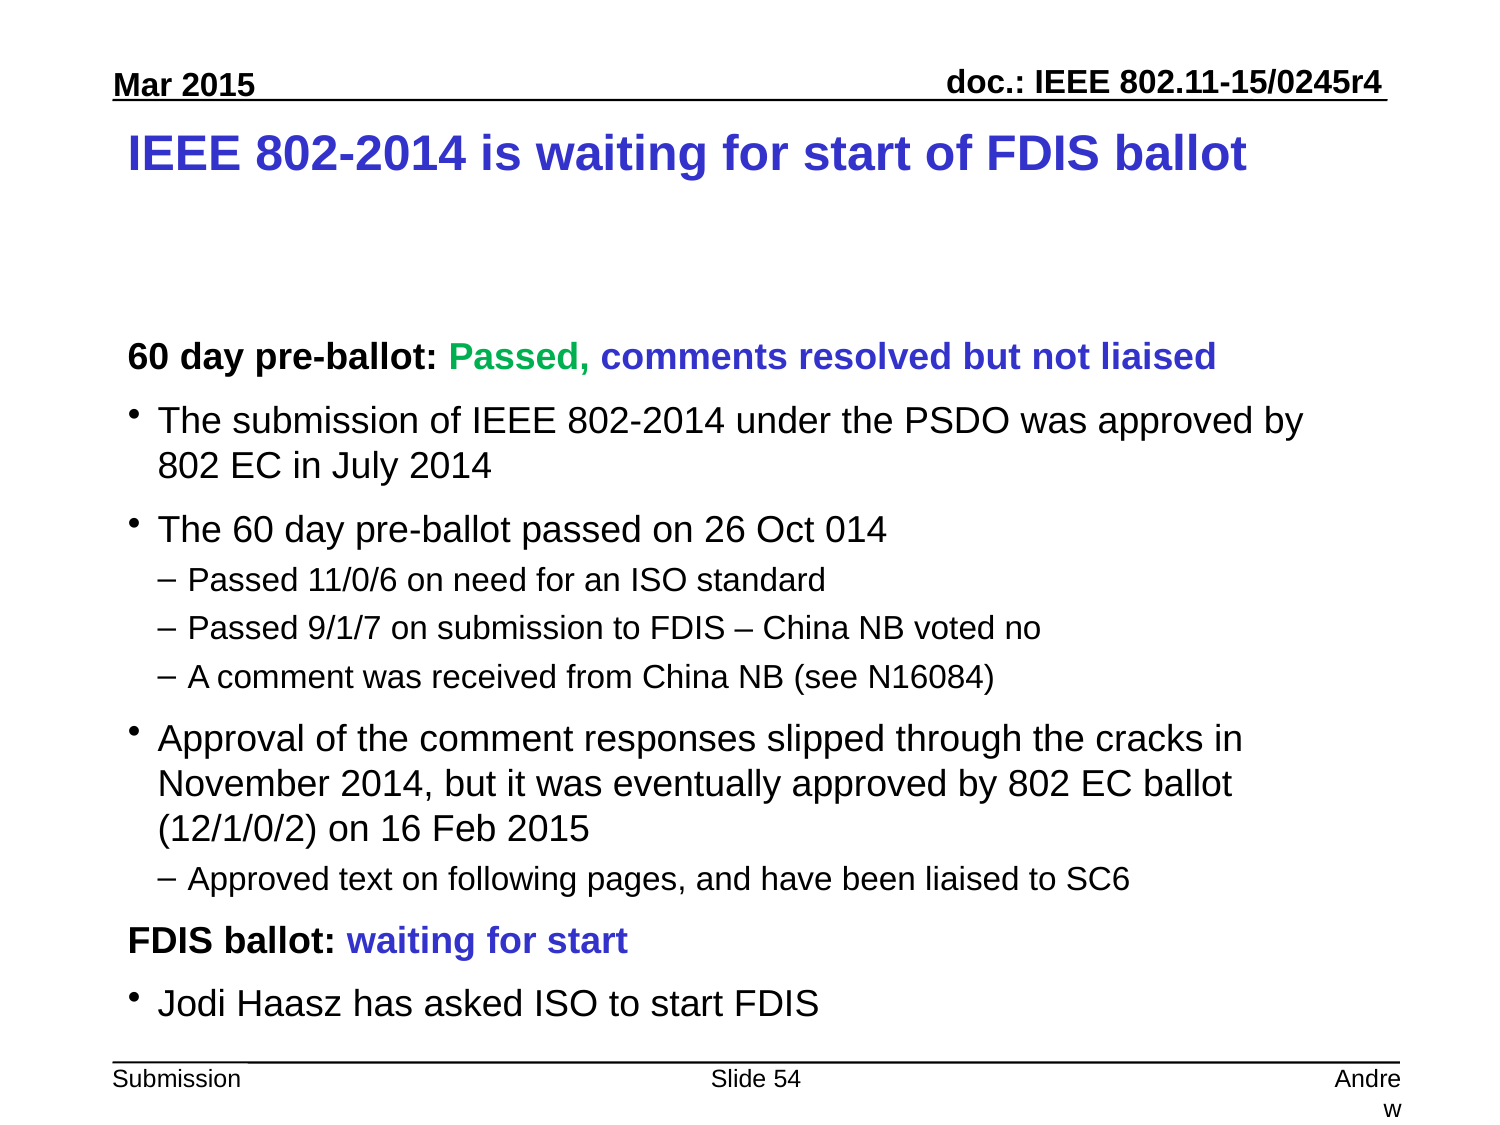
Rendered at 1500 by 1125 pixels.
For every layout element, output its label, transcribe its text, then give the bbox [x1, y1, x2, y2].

title IEEE 802-2014 is waiting for start of FDIS ballot [112, 112, 1388, 288]
slide_number Slide 54 [709, 1061, 803, 1093]
footer Andrew Myles, Cisco [1320, 1061, 1402, 1093]
list 60 day pre-ballot: Passed, comments resolved but not liaised The submission of IEEE 802-2014 under the PSDO was approved by 802 EC in July 2014 The 60 day pre-ballot passed on 26 Oct 014 Passed 11/0/6 on need for an ISO standard Passed 9/1/7 on submission to FDIS – China NB voted no A comment was received from China NB (see N16084) Approval of the comment responses slipped through the cracks in November 2014, but it was eventually approved by 802 EC ballot (12/1/0/2) on 16 Feb 2015 Approved text on following pages, and have been liaised to SC6 FDIS ballot: waiting for start Jodi Haasz has asked ISO to start FDIS [112, 324, 1388, 1000]
